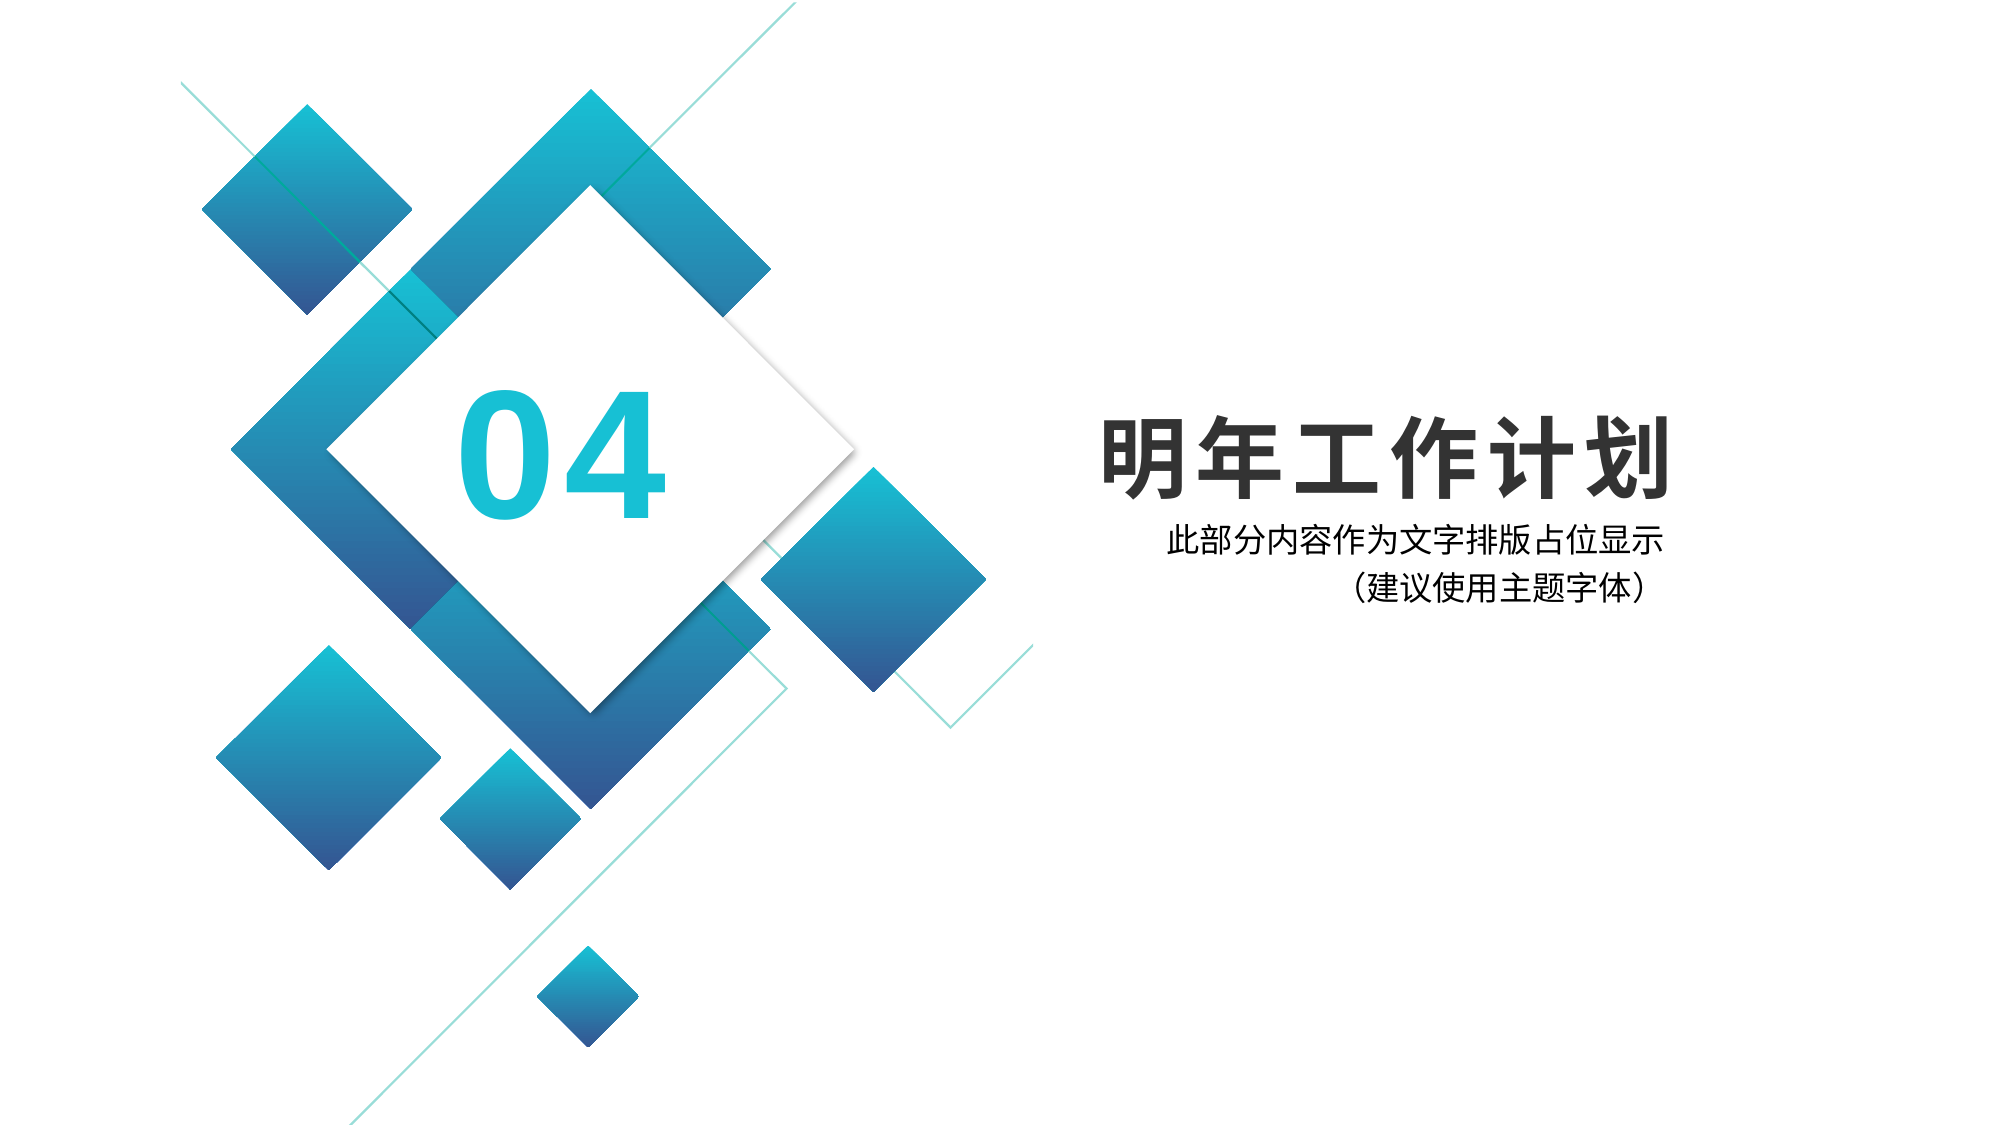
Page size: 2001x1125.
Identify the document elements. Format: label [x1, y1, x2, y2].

text_box [1083, 395, 2000, 616]
text_box [180, 2, 1034, 1125]
